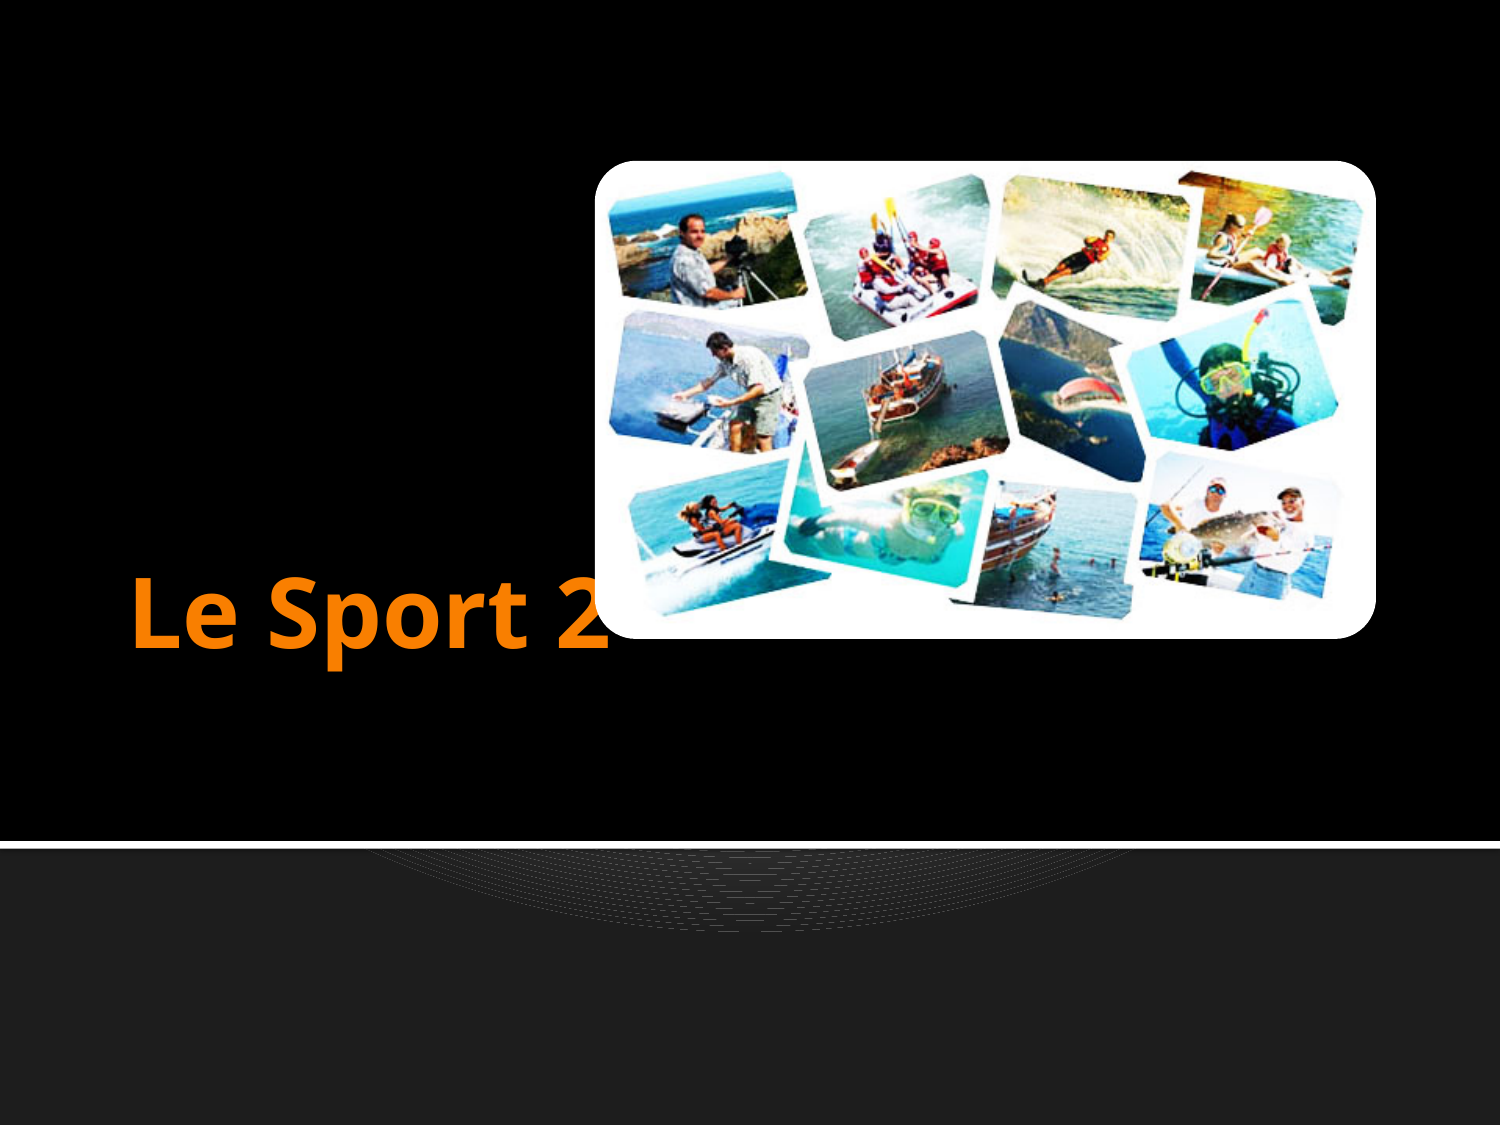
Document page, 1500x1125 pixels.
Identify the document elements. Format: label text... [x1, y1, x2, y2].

picture [594, 160, 1377, 639]
text_box [112, 857, 1438, 1125]
title Le Sport 2 [112, 550, 1438, 825]
